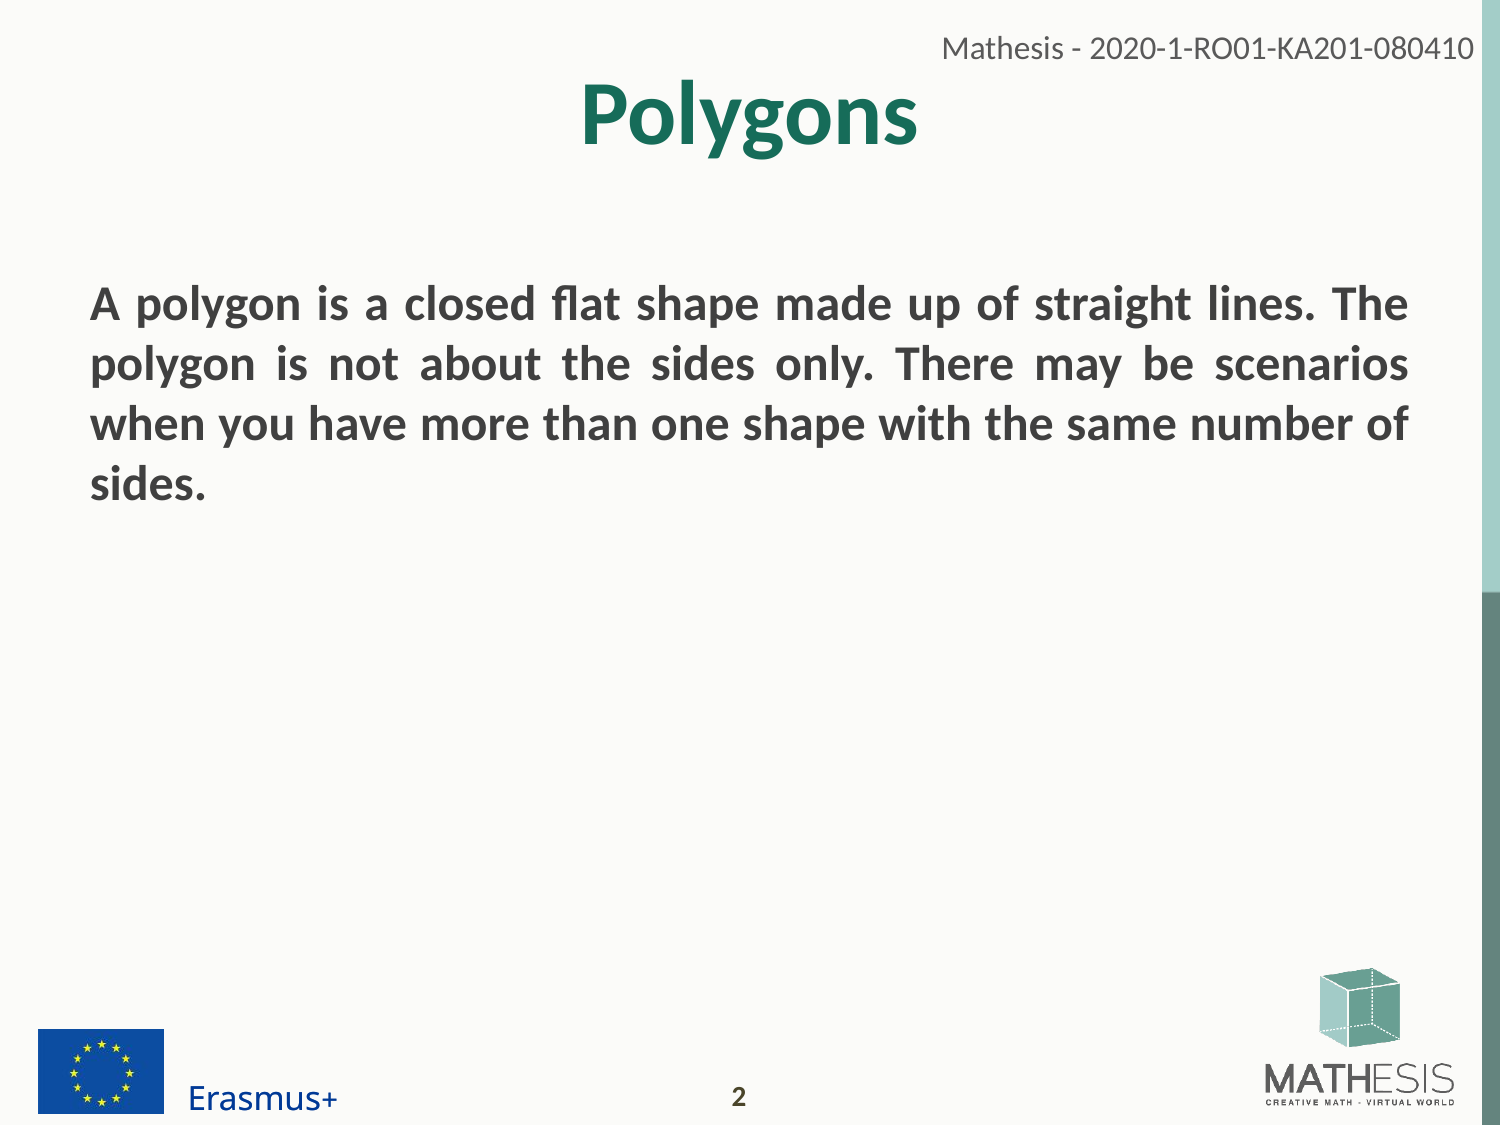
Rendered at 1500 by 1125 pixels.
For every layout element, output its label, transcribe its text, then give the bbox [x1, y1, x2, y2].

list A polygon is a closed flat shape made up of straight lines. The polygon is not about the sides only. There may be scenarios when you have more than one shape with the same number of sides. [75, 262, 1425, 1005]
title Polygons [75, 45, 1425, 233]
picture [38, 1029, 164, 1114]
